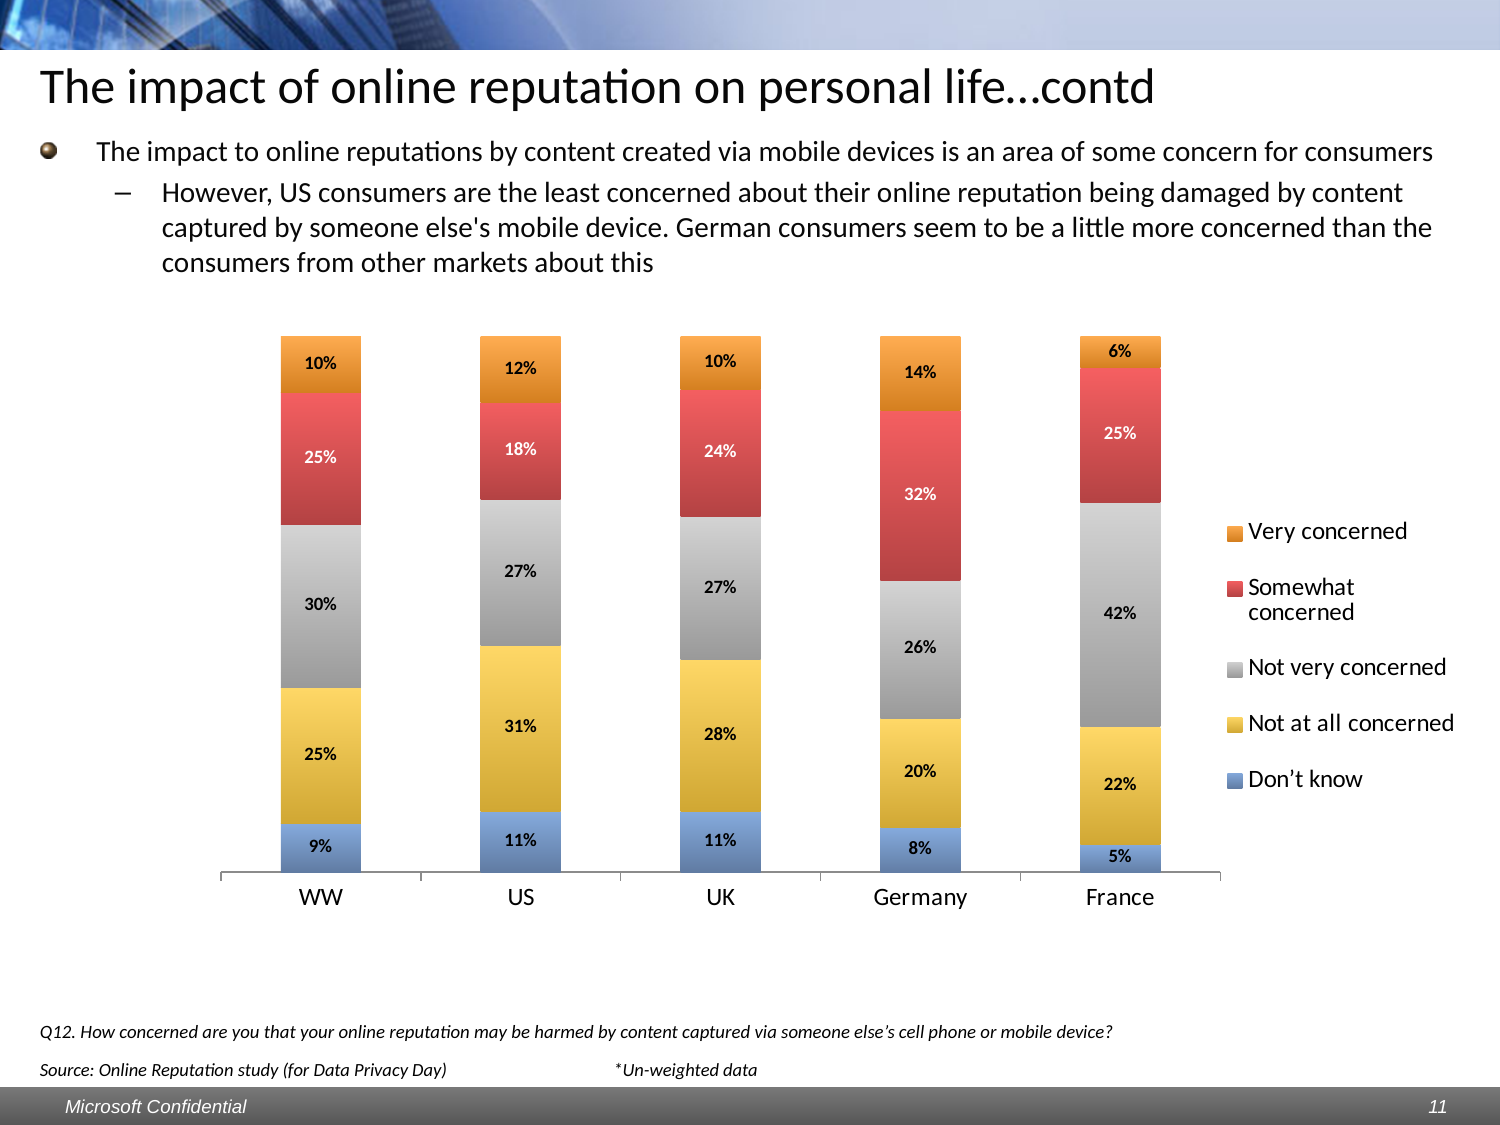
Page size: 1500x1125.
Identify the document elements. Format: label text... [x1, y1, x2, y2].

picture [0, 0, 1500, 51]
list The impact to online reputations by content created via mobile devices is an area of some concern for consumers However, US consumers are the least concerned about their online reputation being damaged by content captured by someone else's mobile device. German consumers seem to be a little more concerned than the consumers from other markets about this [24, 125, 1475, 1012]
picture [39, 141, 57, 159]
chart [80, 316, 1469, 949]
title The impact of online reputation on personal life…contd [24, 52, 1475, 115]
text_box Source: Online Reputation study (for Data Privacy Day) *Un-weighted data [24, 1050, 1475, 1088]
text_box Q12. How concerned are you that your online reputation may be harmed by content captured via someone else’s cell phone or mobile device? [24, 1012, 1475, 1050]
